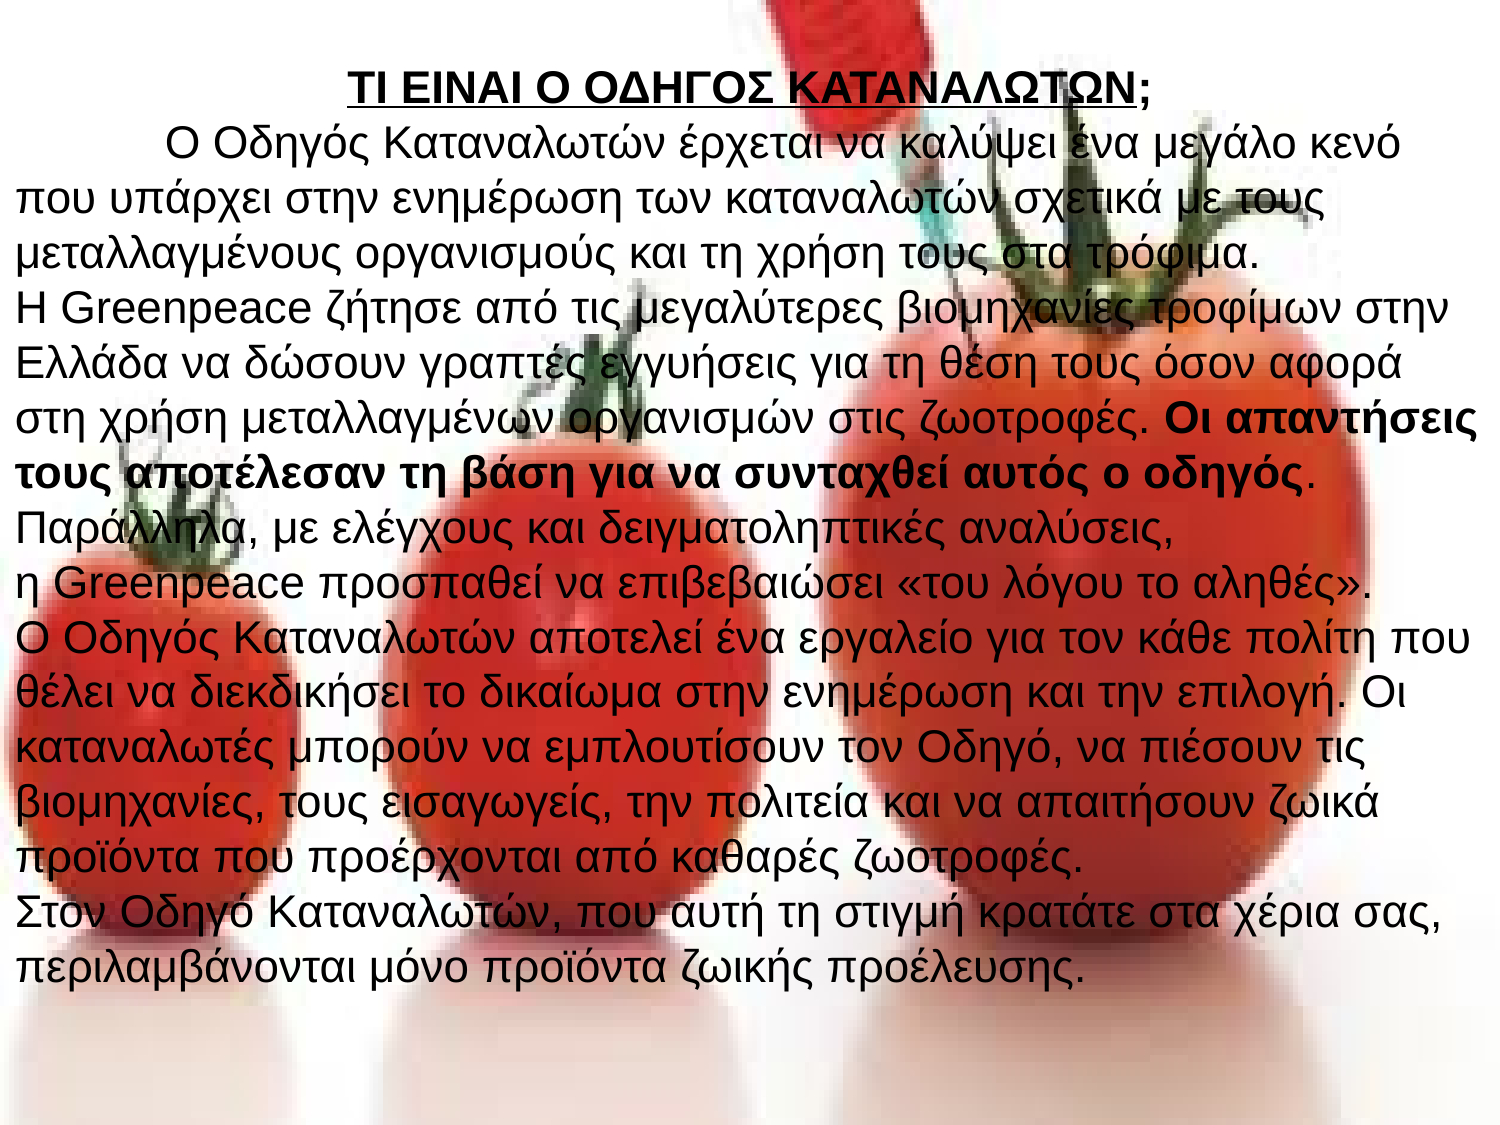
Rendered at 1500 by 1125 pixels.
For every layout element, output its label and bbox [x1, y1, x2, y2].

list [0, 0, 1500, 1125]
